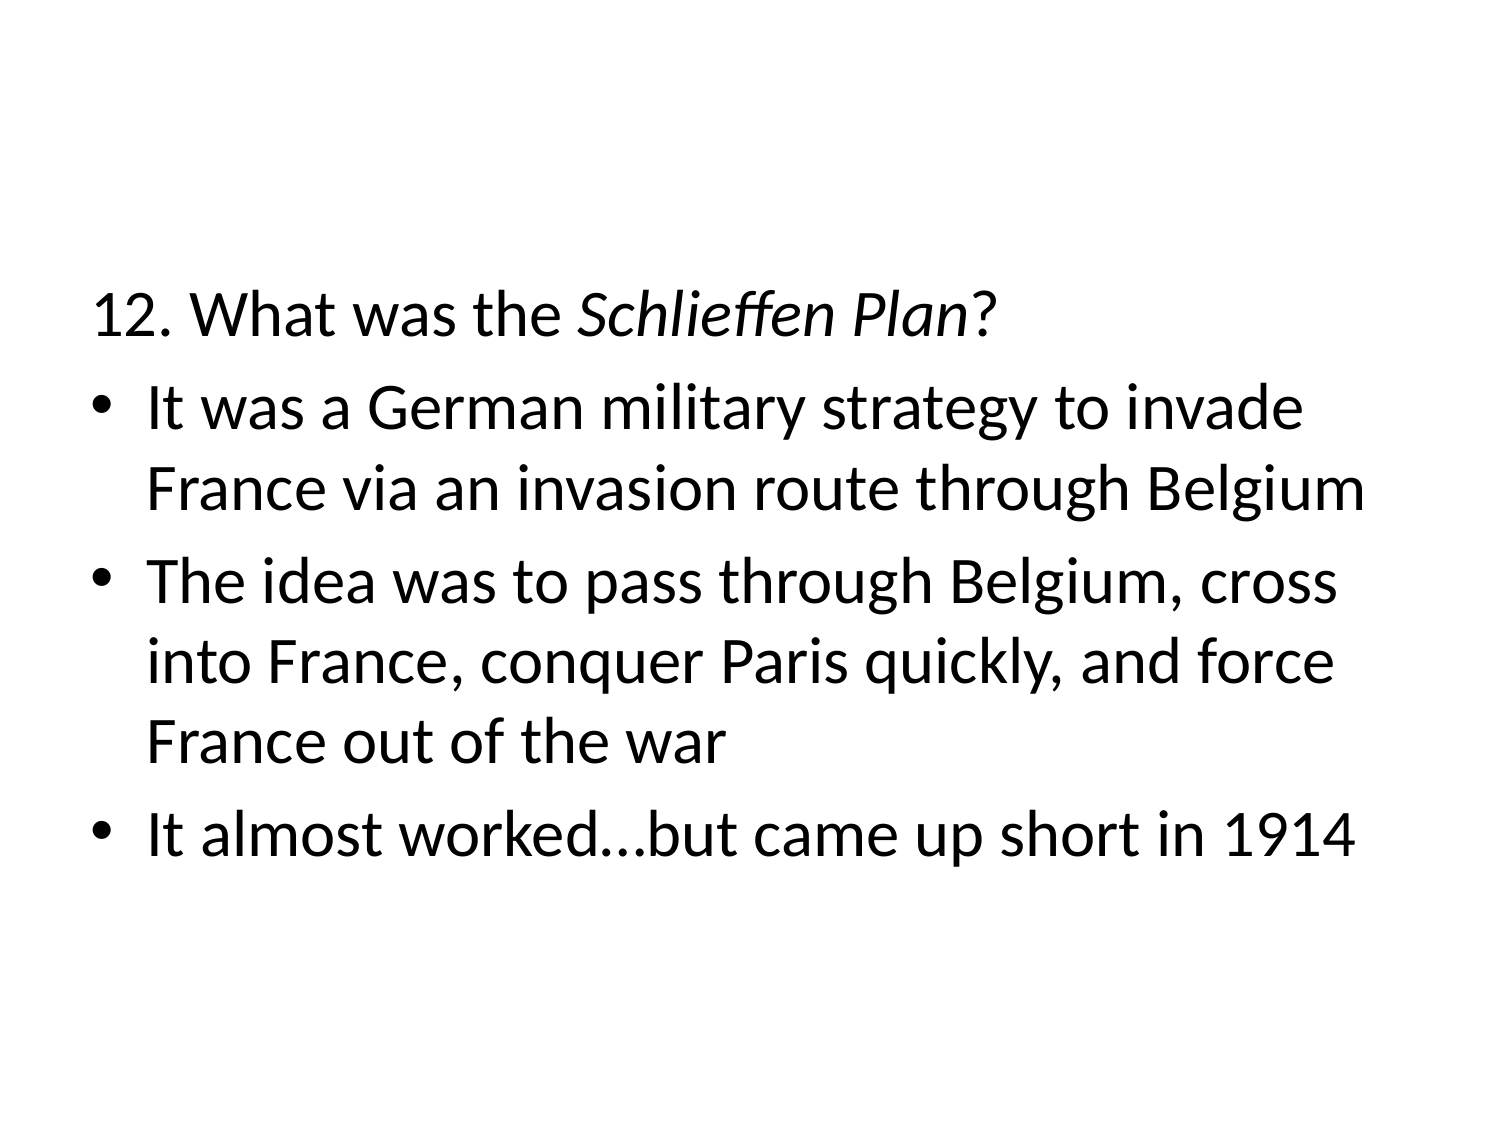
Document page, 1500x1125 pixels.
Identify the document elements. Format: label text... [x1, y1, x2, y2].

list 12. What was the Schlieffen Plan? It was a German military strategy to invade France via an invasion route through Belgium The idea was to pass through Belgium, cross into France, conquer Paris quickly, and force France out of the war It almost worked…but came up short in 1914 [75, 262, 1425, 1005]
